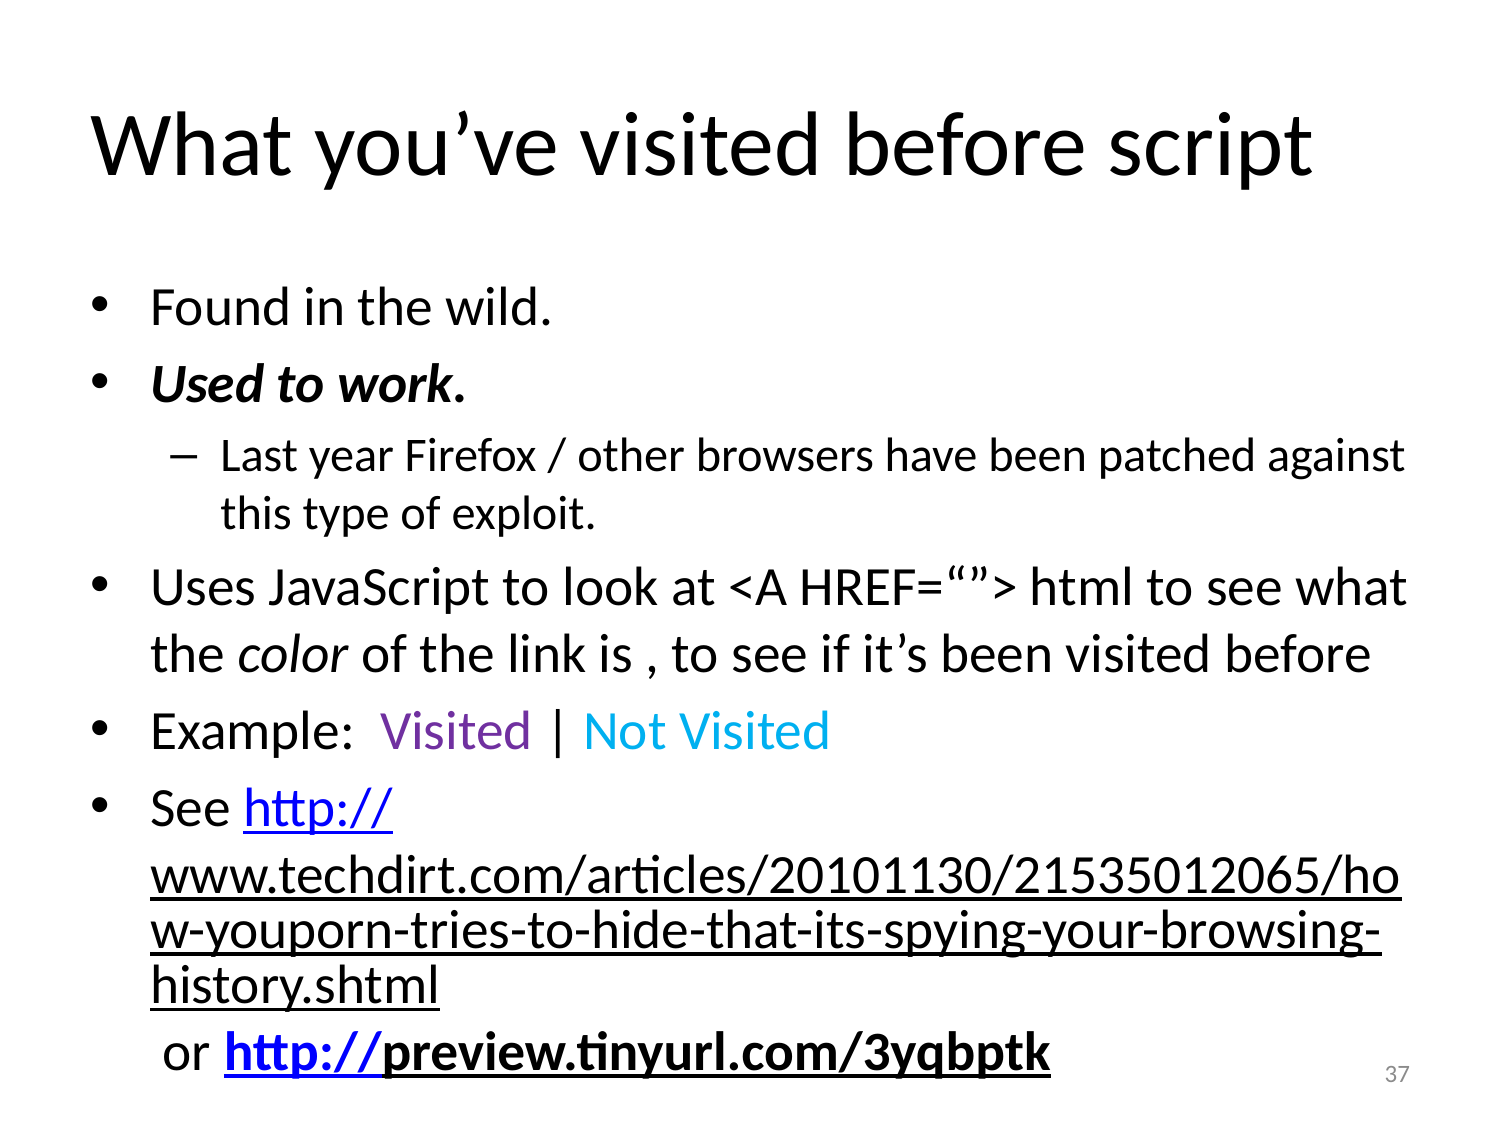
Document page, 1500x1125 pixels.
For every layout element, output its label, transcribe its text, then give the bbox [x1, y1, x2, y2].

list Found in the wild. Used to work. Last year Firefox / other browsers have been patched against this type of exploit. Uses JavaScript to look at <A HREF=“”> html to see what the color of the link is , to see if it’s been visited before Example: Visited | Not Visited See http://www.techdirt.com/articles/20101130/21535012065/how-youporn-tries-to-hide-that-its-spying-your-browsing-history.shtml or http://preview.tinyurl.com/3yqbptk [75, 262, 1425, 1005]
slide_number 37 [1074, 1042, 1425, 1103]
title What you’ve visited before script [75, 45, 1425, 233]
